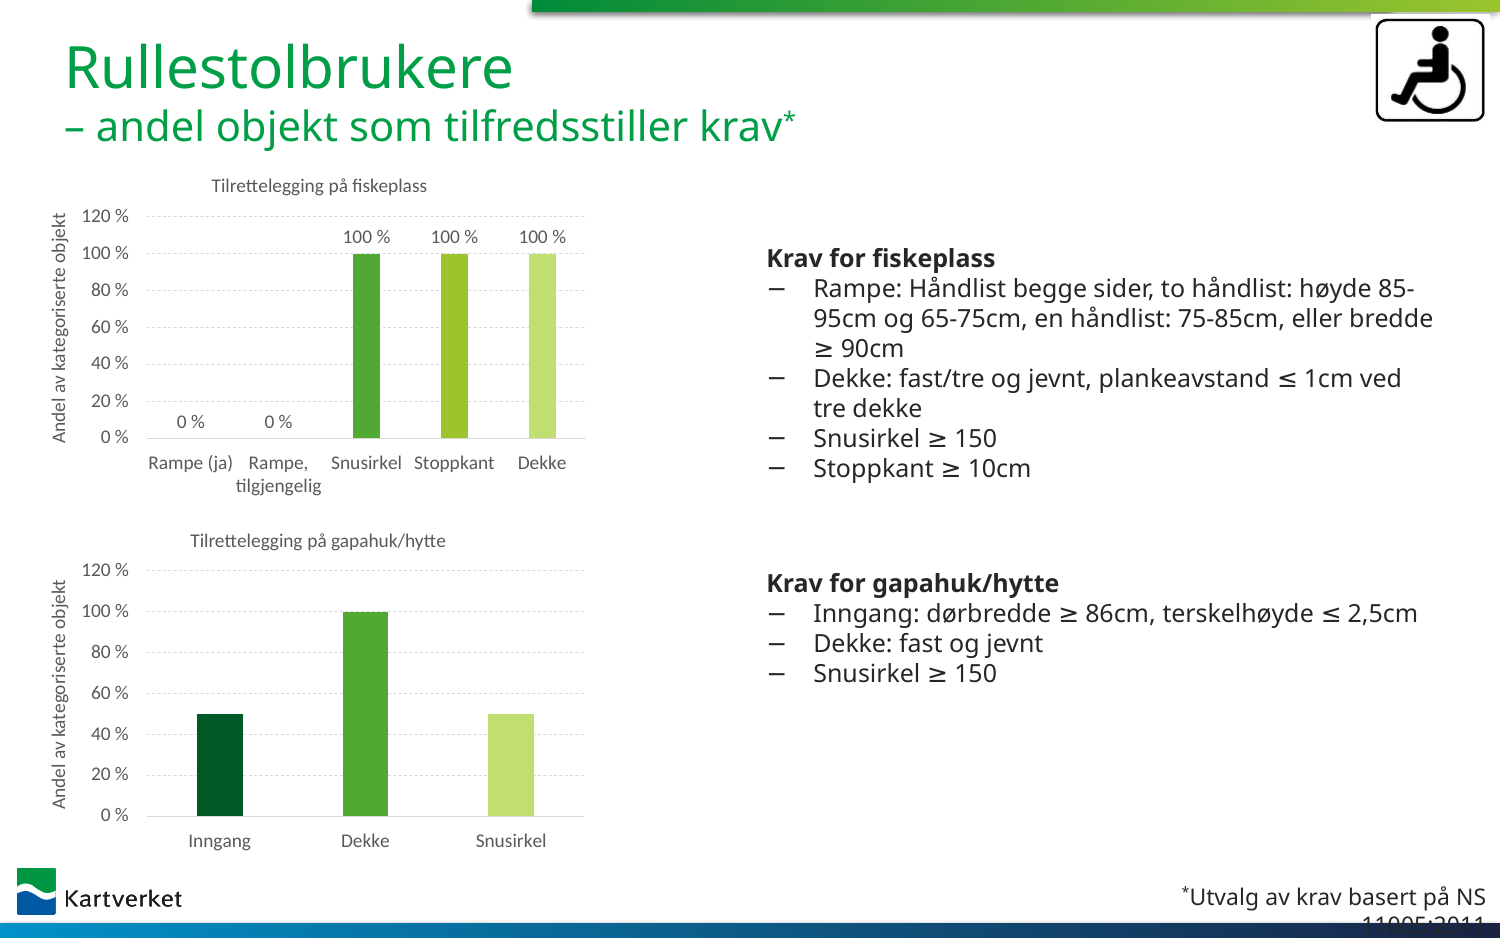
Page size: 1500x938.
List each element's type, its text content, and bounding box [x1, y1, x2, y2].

text_box Rullestolbrukere – andel objekt som tilfredsstiller krav* [49, 29, 1431, 158]
text_box Krav for fiskeplass Rampe: Håndlist begge sider, to håndlist: høyde 85-95cm og 65-75cm, en håndlist: 75-85cm, eller bredde ≥ 90cm Dekke: fast/tre og jevnt, plankeavstand ≤ 1cm ved tre dekke Snusirkel ≥ 150 Stoppkant ≥ 10cm [751, 235, 1452, 490]
picture [1371, 13, 1491, 127]
picture [41, 520, 596, 859]
text_box *Utvalg av krav basert på NS 11005:2011 [1068, 873, 1500, 938]
picture [41, 166, 598, 505]
text_box Krav for gapahuk/hytte Inngang: dørbredde ≥ 86cm, terskelhøyde ≤ 2,5cm Dekke: fast og jevnt Snusirkel ≥ 150 [751, 560, 1452, 695]
